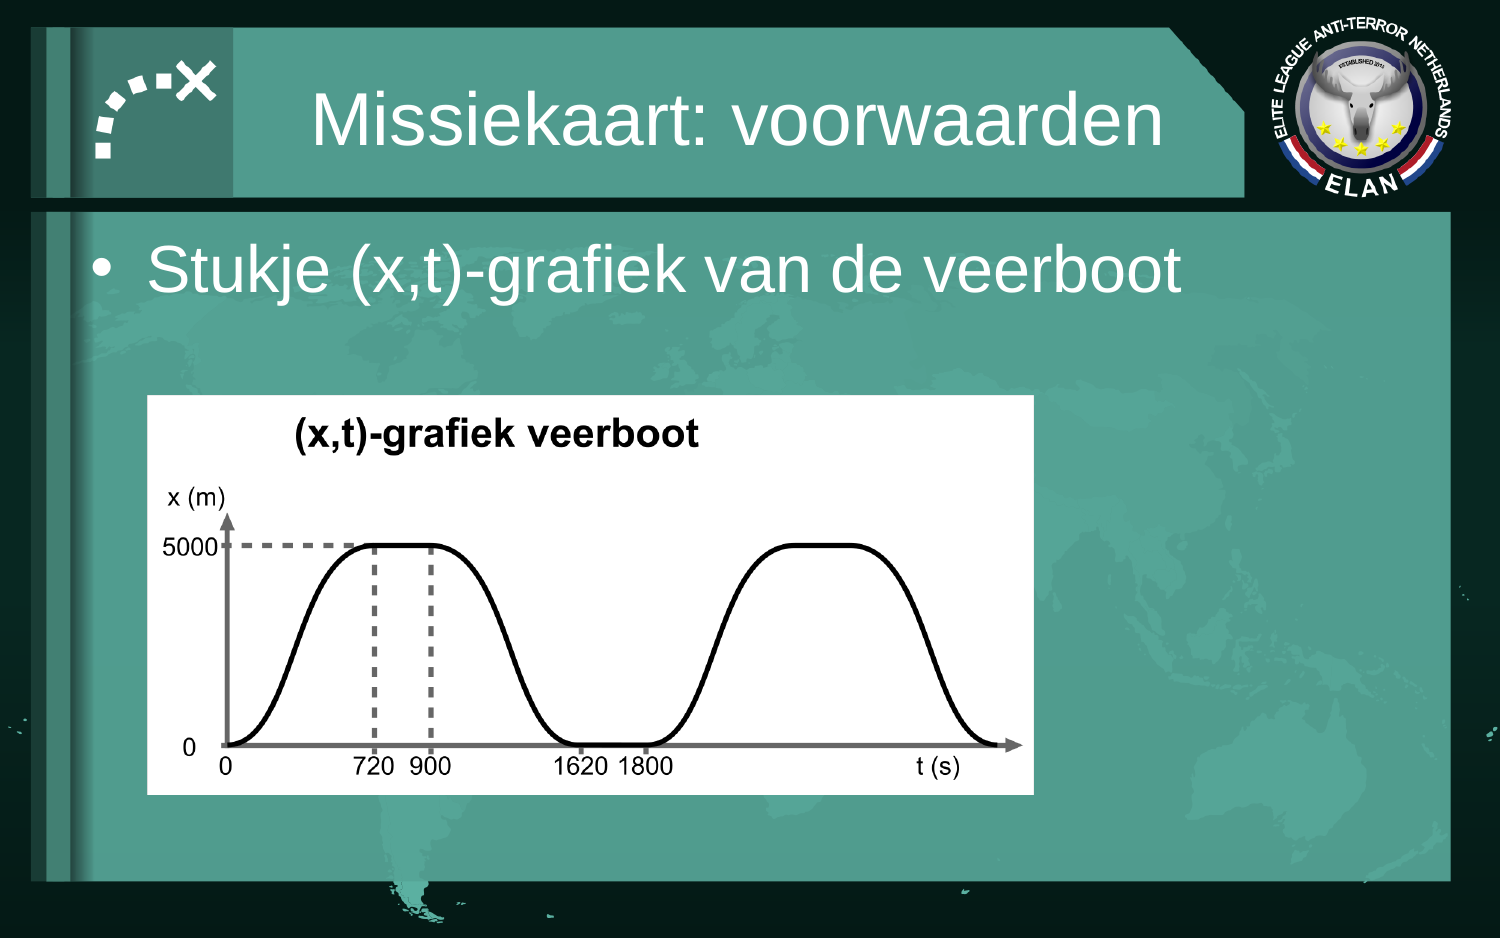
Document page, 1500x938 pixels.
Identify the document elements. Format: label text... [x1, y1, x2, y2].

title Missiekaart: voorwaarden [230, 37, 1247, 194]
picture [0, 0, 1500, 938]
list Stukje (x,t)-grafiek van de veerboot [75, 218, 1447, 838]
